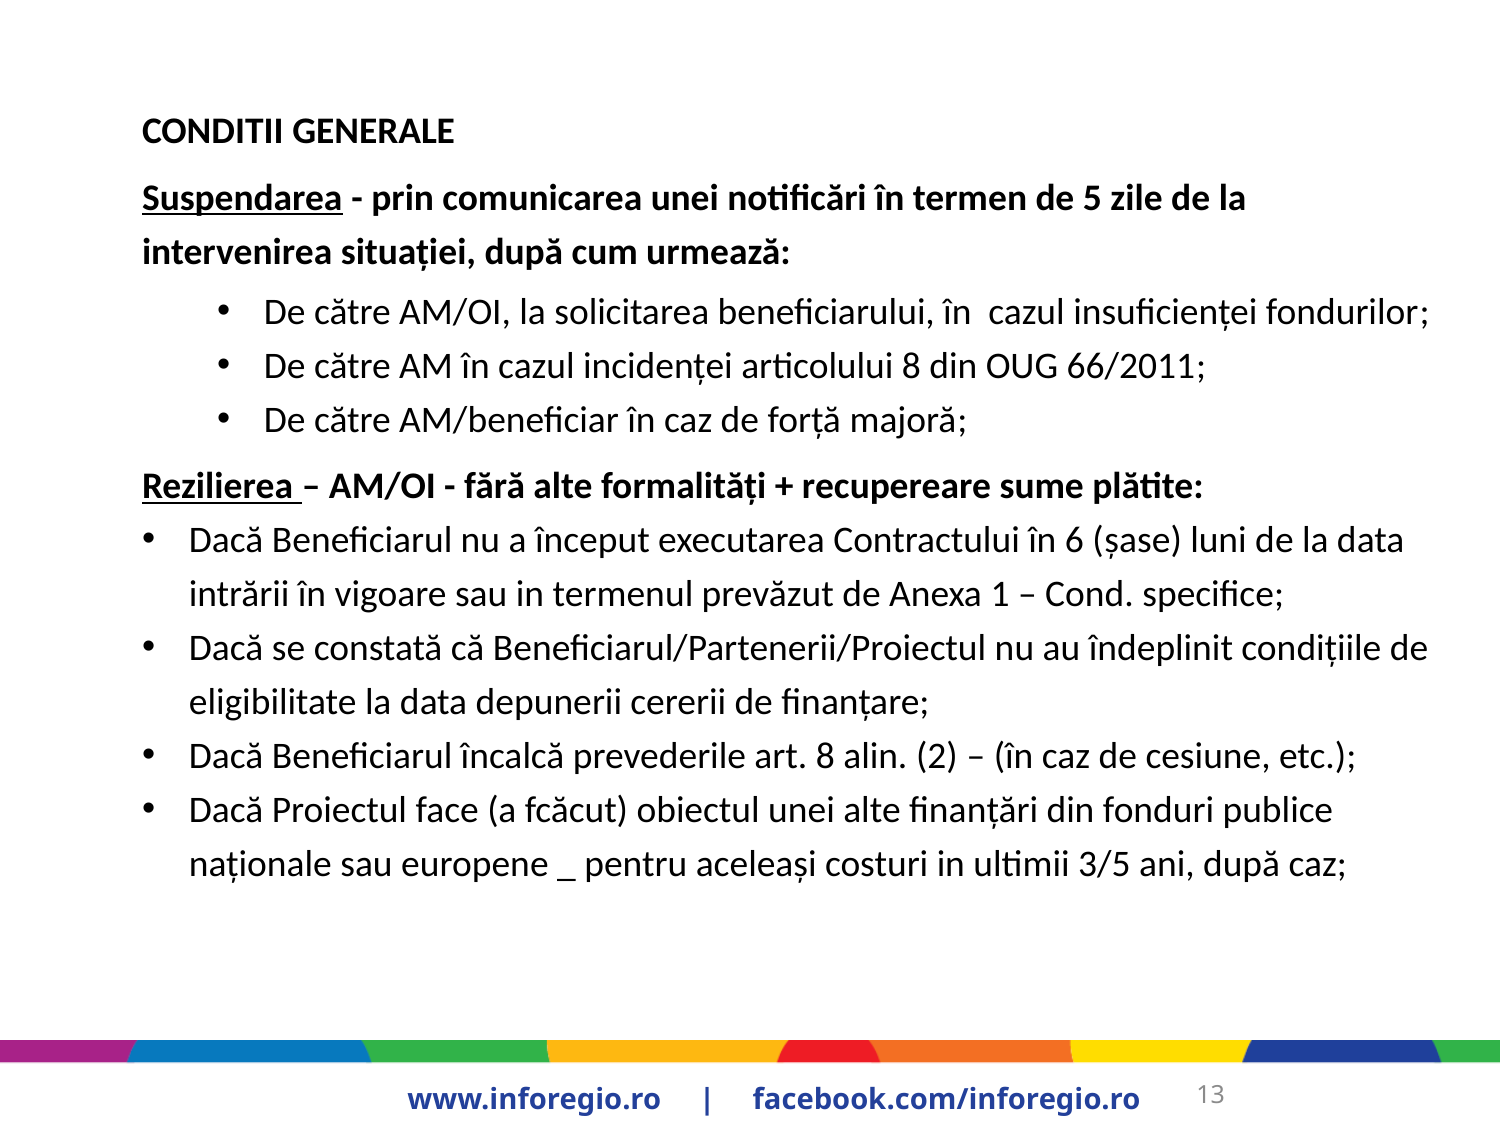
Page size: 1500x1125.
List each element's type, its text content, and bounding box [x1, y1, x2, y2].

text_box CONDITII GENERALE Suspendarea - prin comunicarea unei notificări în termen de 5 zile de la intervenirea situației, după cum urmează: De către AM/OI, la solicitarea beneficiarului, în cazul insuficienței fondurilor; De către AM în cazul incidenței articolului 8 din OUG 66/2011; De către AM/beneficiar în caz de forță majoră; Rezilierea – AM/OI - fără alte formalități + recupereare sume plătite: Dacă Beneficiarul nu a început executarea Contractului în 6 (şase) luni de la data intrării în vigoare sau in termenul prevăzut de Anexa 1 – Cond. specifice; Dacă se constată că Beneficiarul/Partenerii/Proiectul nu au îndeplinit condițiile de eligibilitate la data depunerii cererii de finanțare; Dacă Beneficiarul încalcă prevederile art. 8 alin. (2) – (în caz de cesiune, etc.); Dacă Proiectul face (a fcăcut) obiectul unei alte finanţări din fonduri publice naţionale sau europene _ pentru aceleași costuri in ultimii 3/5 ani, după caz; [127, 89, 1453, 892]
slide_number 13 [1151, 1075, 1240, 1125]
picture [0, 1040, 1500, 1066]
text_box www.inforegio.ro | facebook.com/inforegio.ro [392, 1075, 1156, 1123]
